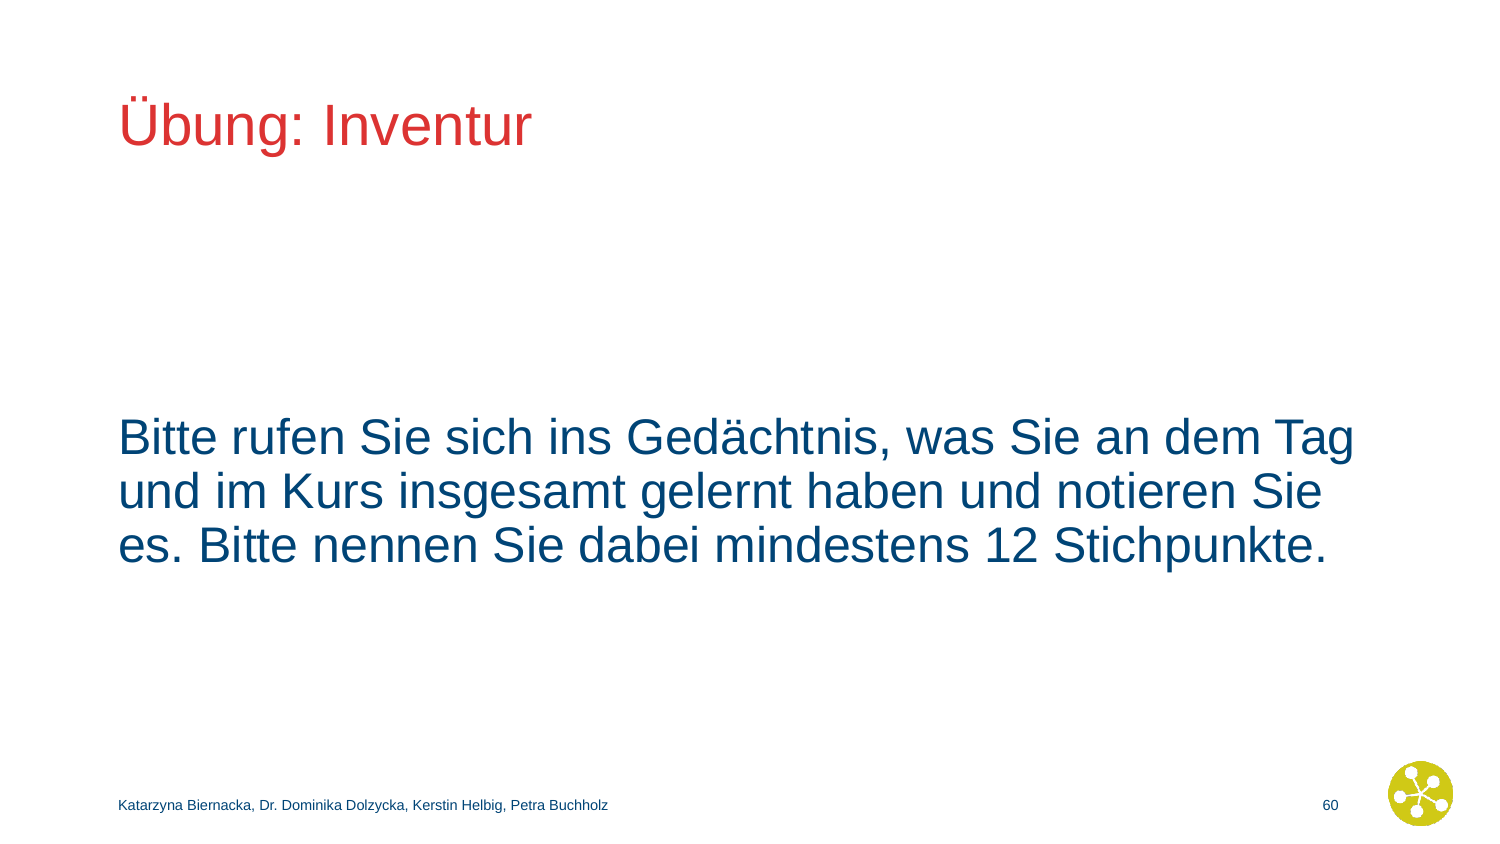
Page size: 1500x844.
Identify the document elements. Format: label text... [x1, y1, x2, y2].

slide_number 59 [1016, 782, 1354, 827]
picture [1388, 761, 1453, 826]
list Bitte rufen Sie sich ins Gedächtnis, was Sie an dem Tag und im Kurs insgesamt gelernt haben und notieren Sie es. Bitte nennen Sie dabei mindestens 12 Stichpunkte. [103, 224, 1397, 760]
title Übung: Inventur [103, 44, 1397, 208]
footer Katarzyna Biernacka, Dr. Dominika Dolzycka, Kerstin Helbig, Petra Buchholz [103, 782, 742, 827]
